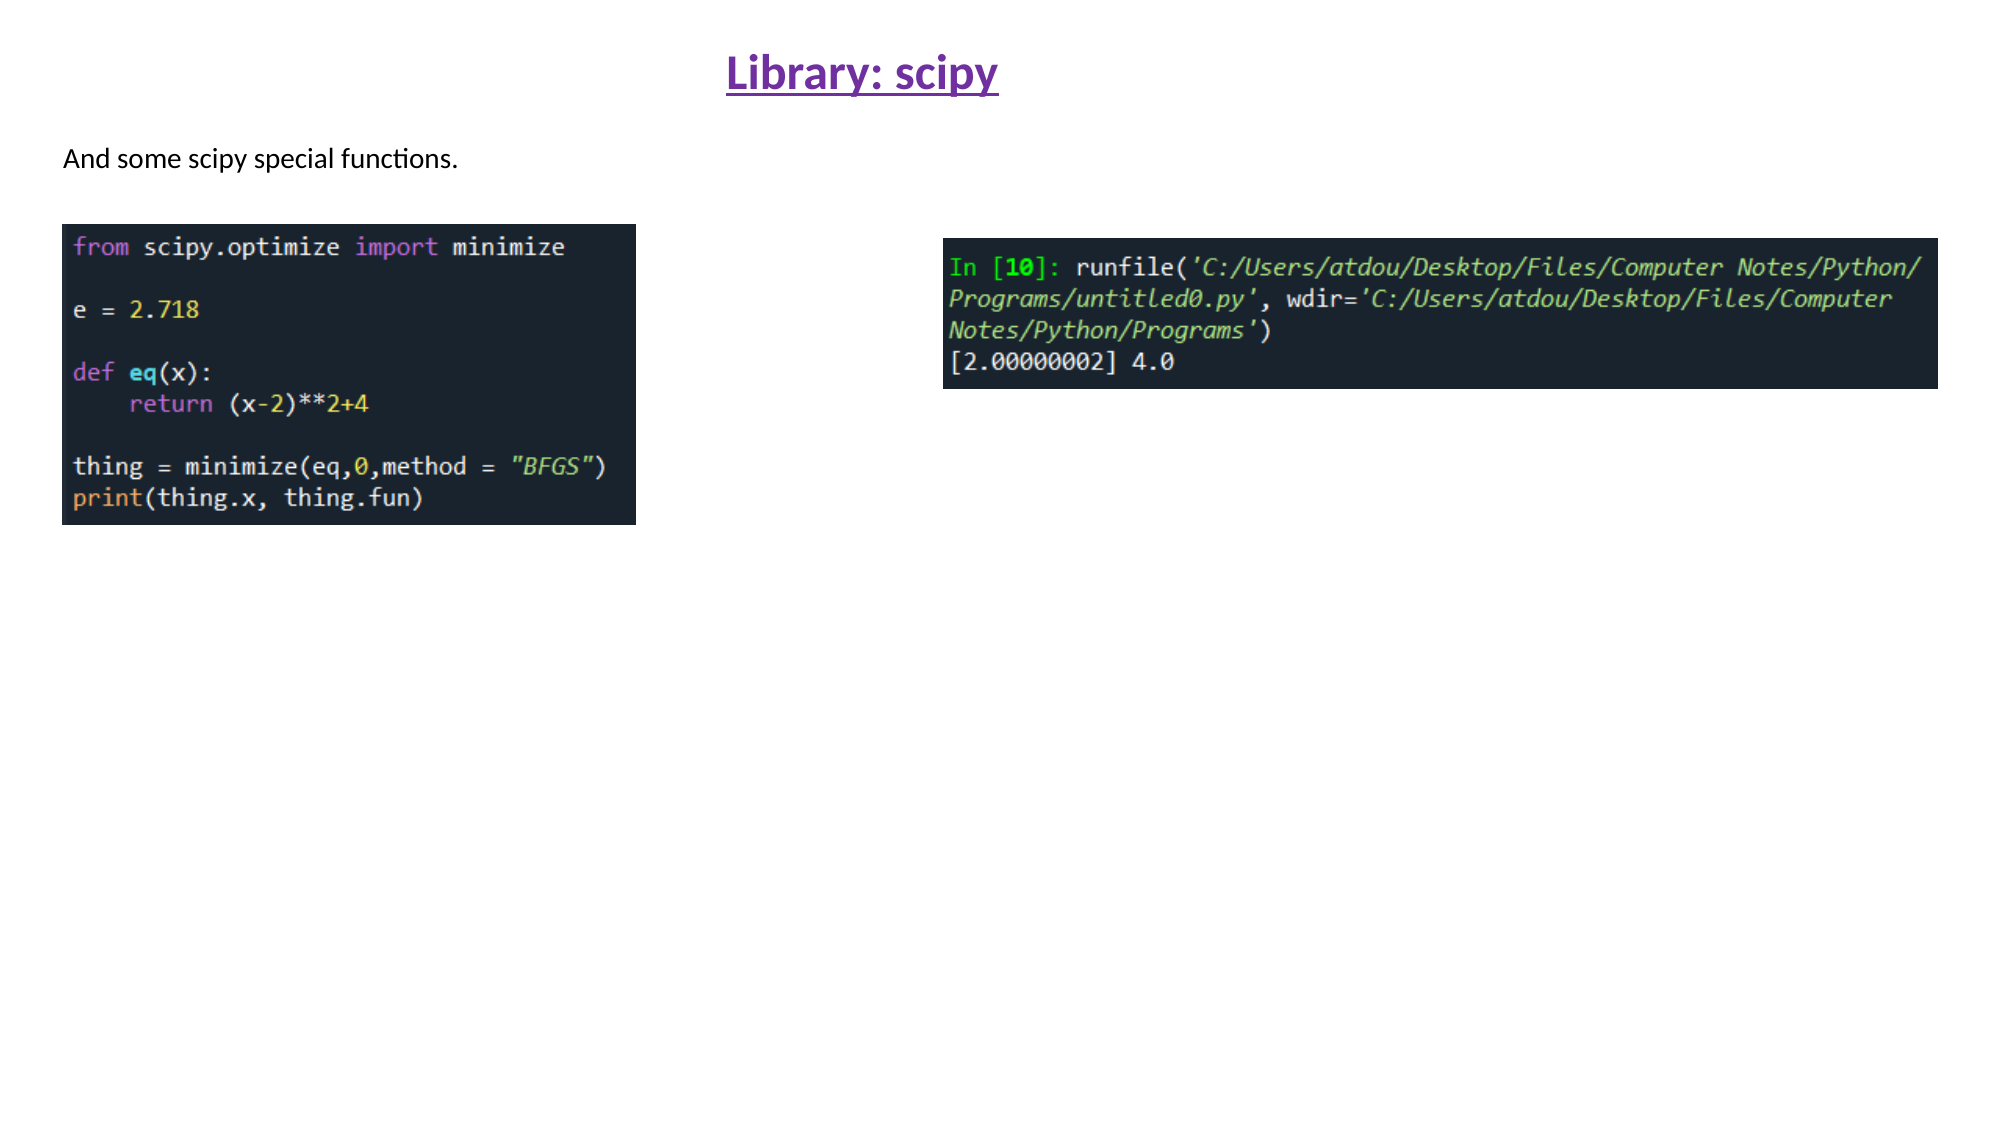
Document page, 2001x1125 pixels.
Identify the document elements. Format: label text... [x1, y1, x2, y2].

text_box And some scipy special functions. [48, 131, 550, 182]
picture [62, 224, 636, 525]
picture [943, 238, 1938, 389]
text_box Library: scipy [711, 32, 1014, 108]
